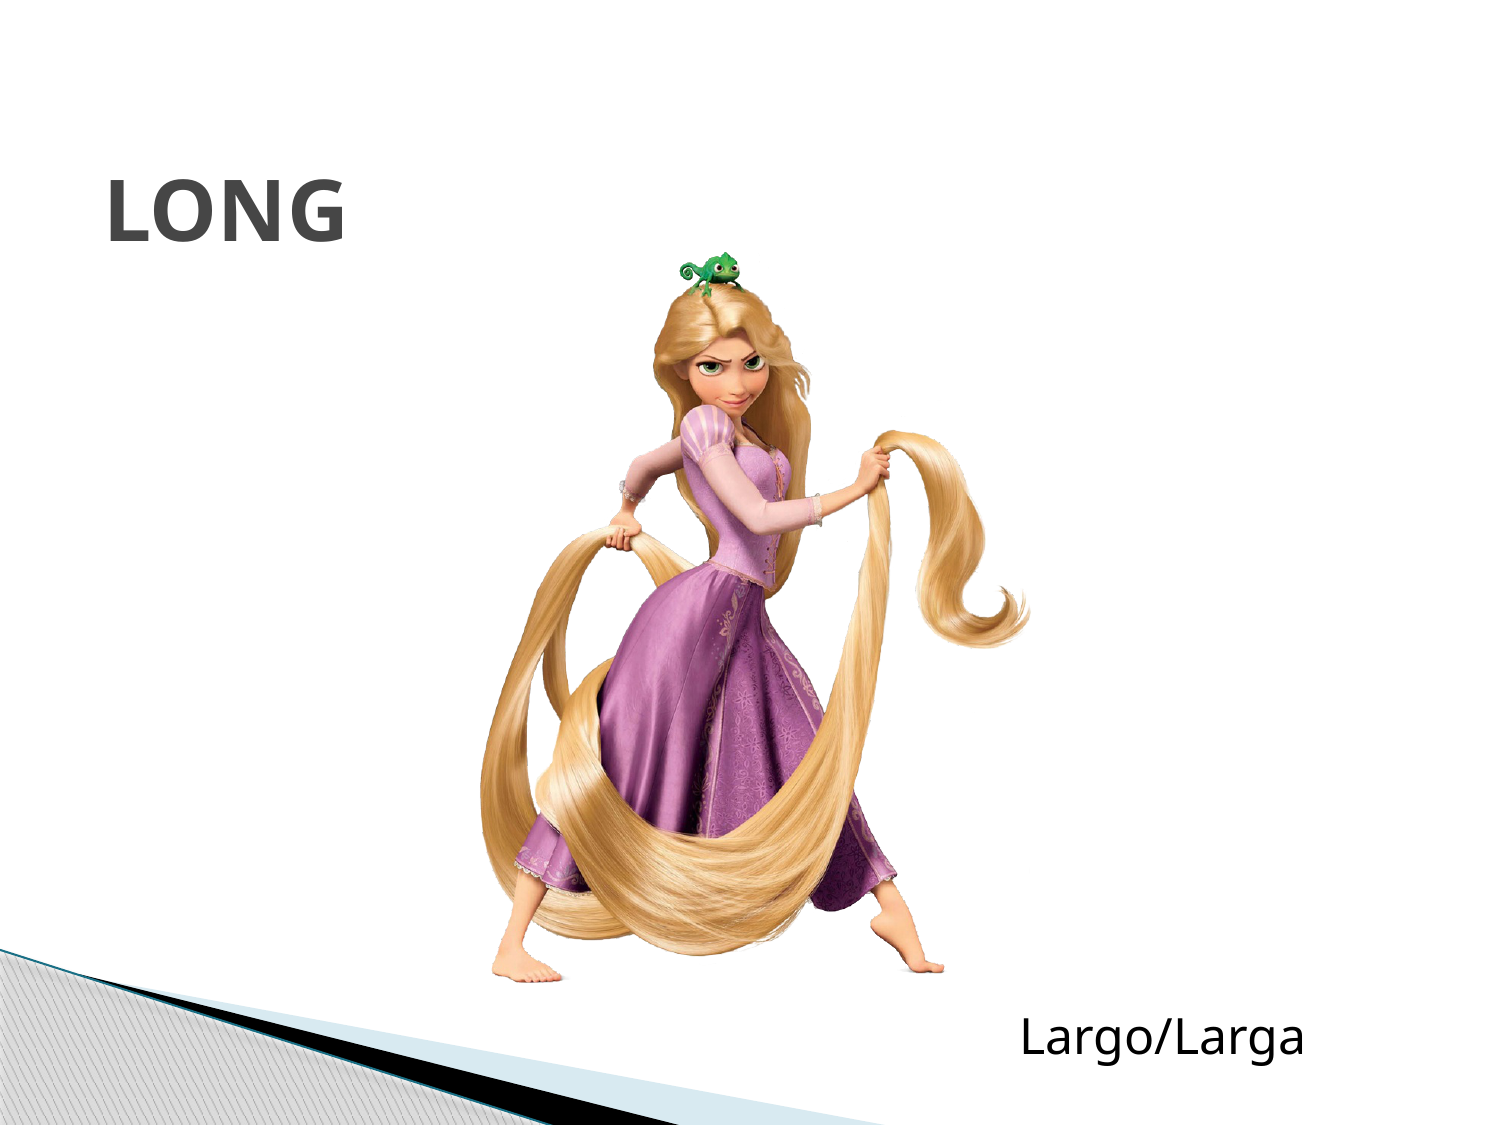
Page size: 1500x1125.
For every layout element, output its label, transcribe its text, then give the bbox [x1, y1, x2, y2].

text_box Largo/Larga [1004, 996, 1322, 1072]
title LONG [88, 113, 1439, 302]
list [467, 242, 1033, 986]
